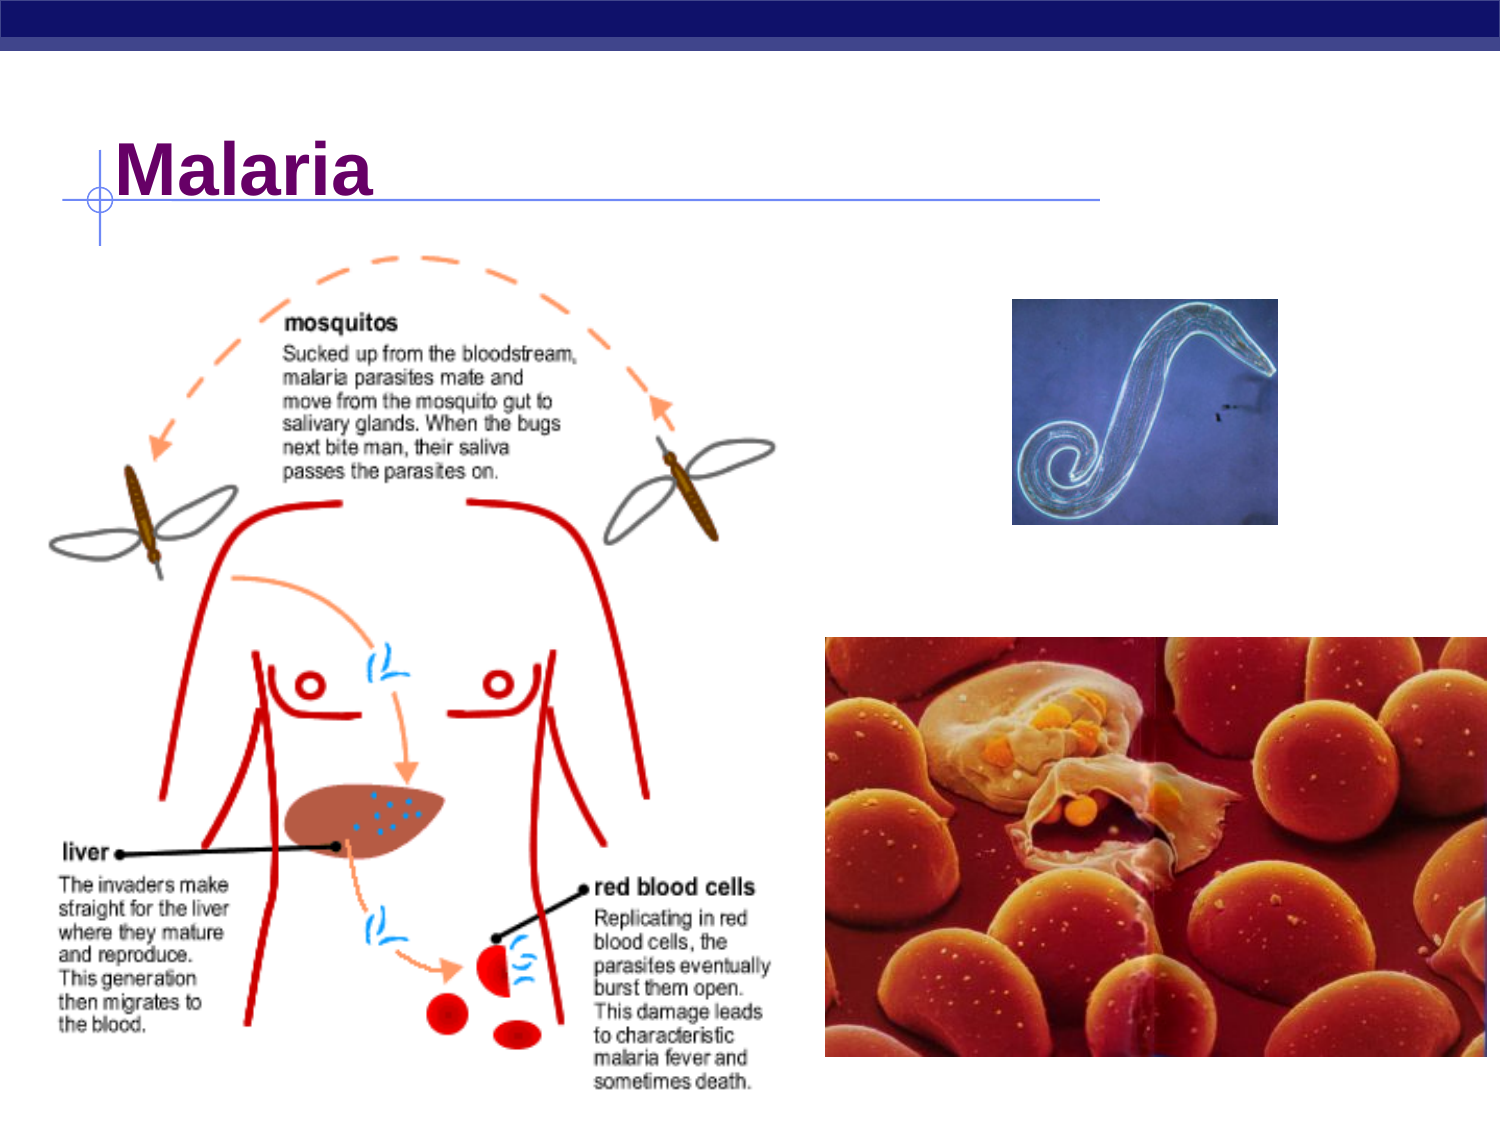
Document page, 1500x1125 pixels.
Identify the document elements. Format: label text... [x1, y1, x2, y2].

picture [824, 637, 1487, 1057]
title Malaria [99, 112, 1375, 238]
picture [1012, 299, 1278, 526]
picture [37, 245, 788, 1101]
